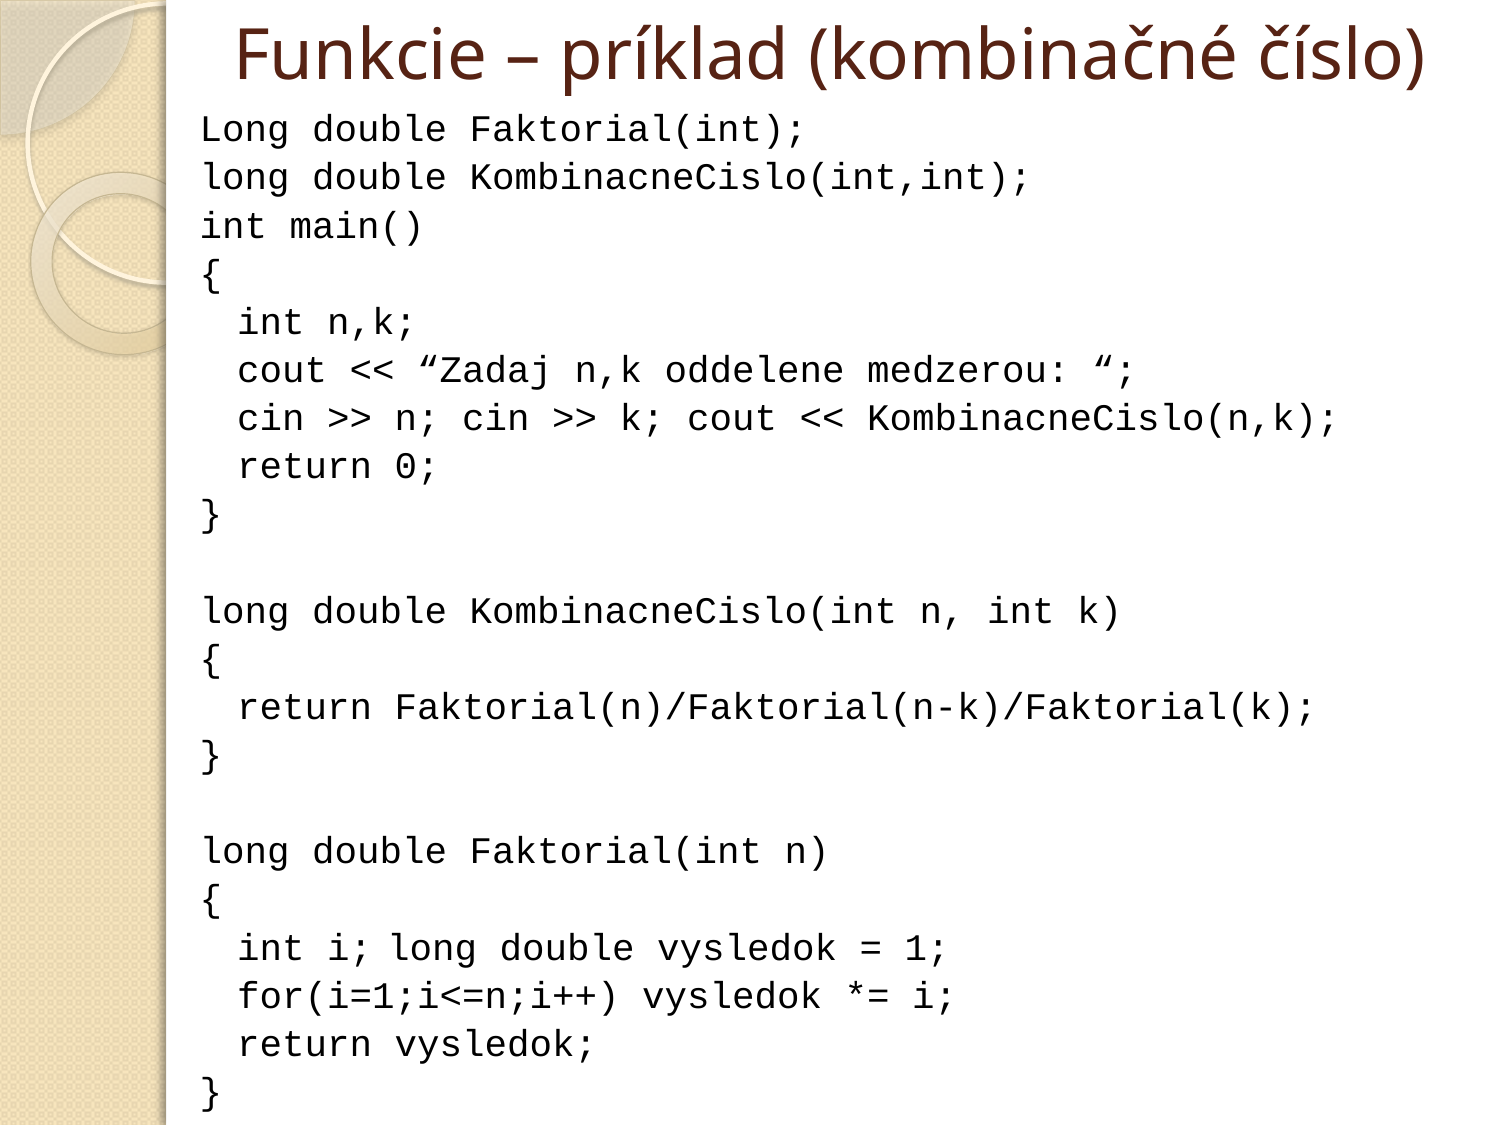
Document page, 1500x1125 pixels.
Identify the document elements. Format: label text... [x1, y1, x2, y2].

title Funkcie – príklad (kombinačné číslo) [218, 0, 1449, 66]
list Long double Faktorial(int); long double KombinacneCislo(int,int); int main() { int n,k; cout << “Zadaj n,k oddelene medzerou: “; cin >> n; cin >> k; cout << KombinacneCislo(n,k); return 0; } long double KombinacneCislo(int n, int k) { return Faktorial(n)/Faktorial(n-k)/Faktorial(k); } long double Faktorial(int n) { int i; long double vysledok = 1; for(i=1;i<=n;i++) vysledok *= i; return vysledok; } [171, 66, 1483, 1125]
